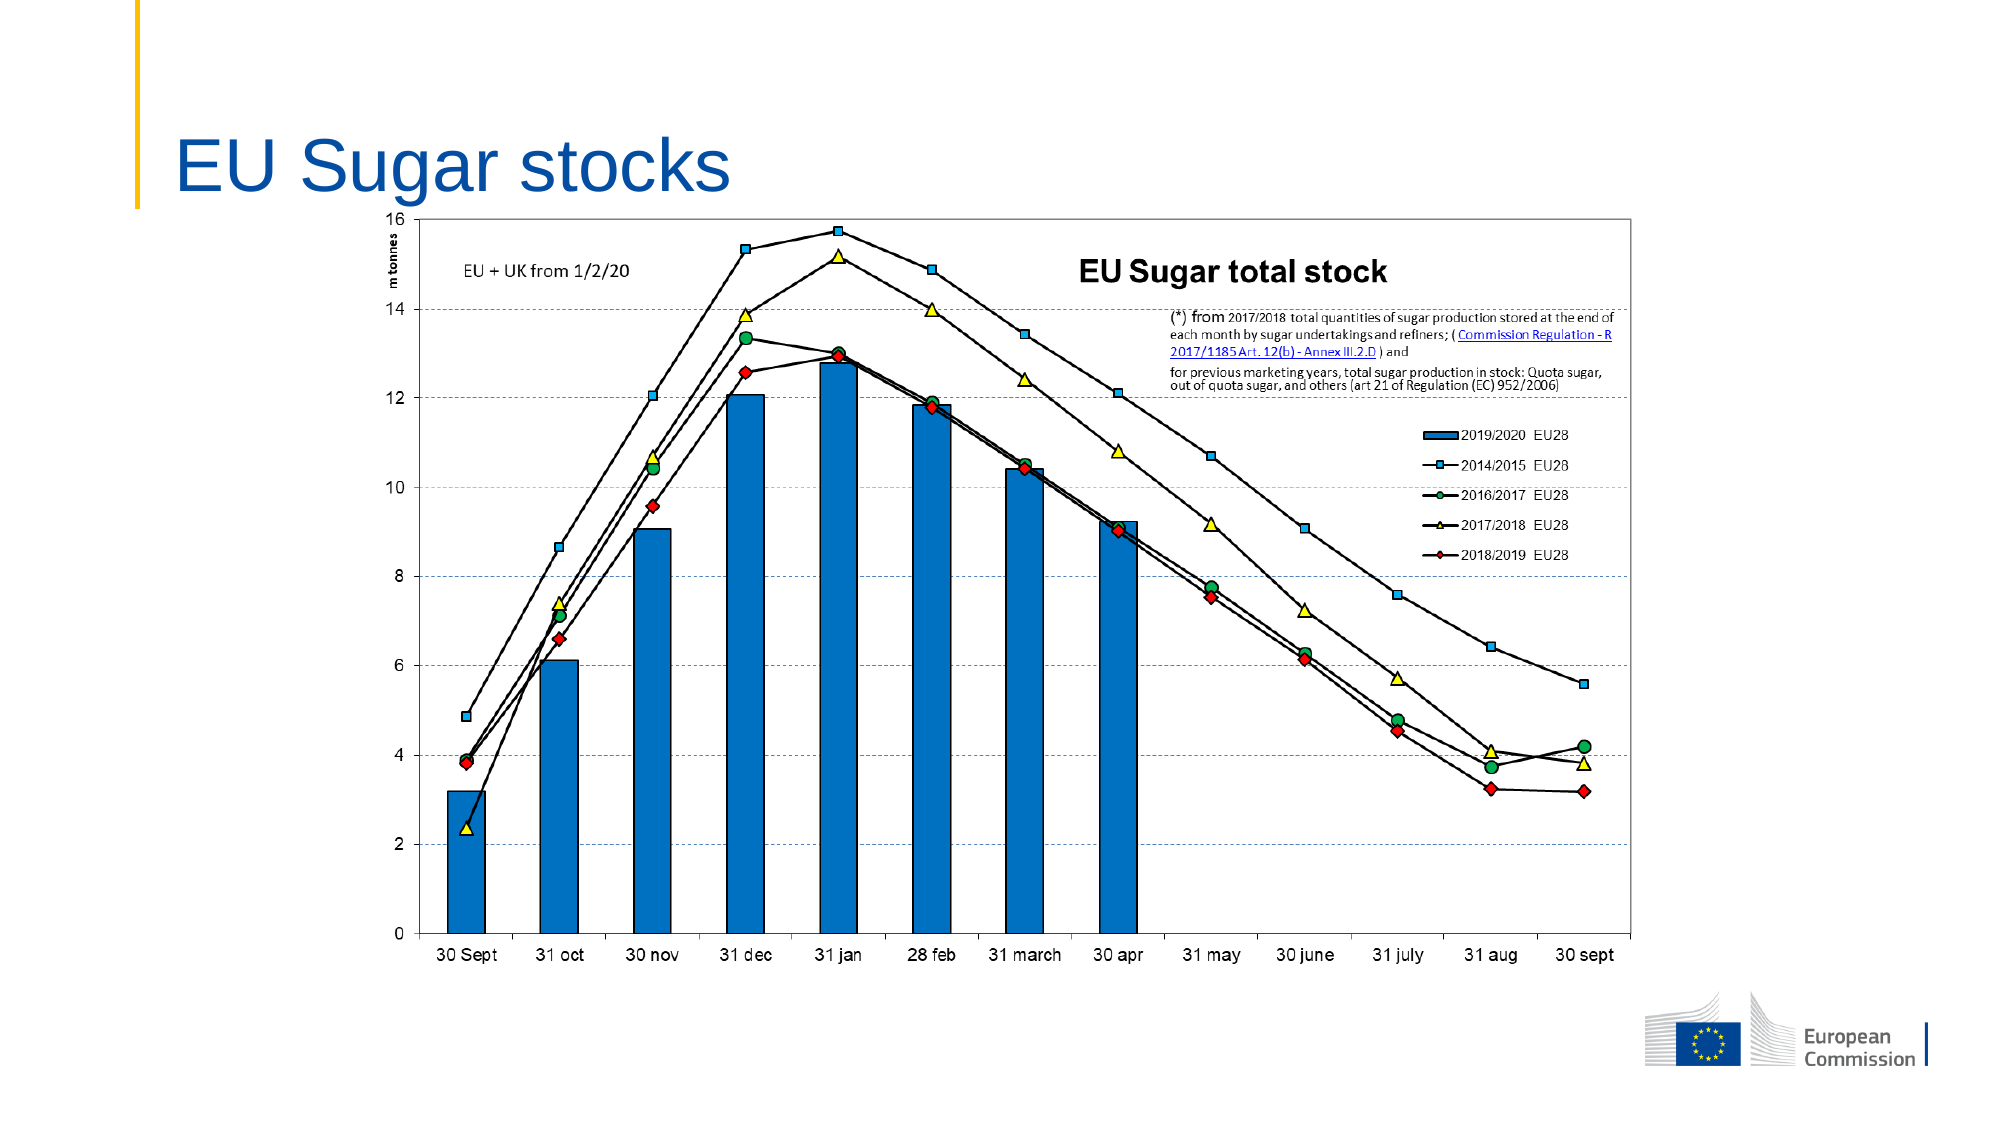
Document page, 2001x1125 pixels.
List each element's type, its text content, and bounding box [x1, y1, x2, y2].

picture [357, 207, 1643, 991]
picture [1645, 991, 1928, 1066]
title EU Sugar stocks [159, 79, 1885, 208]
